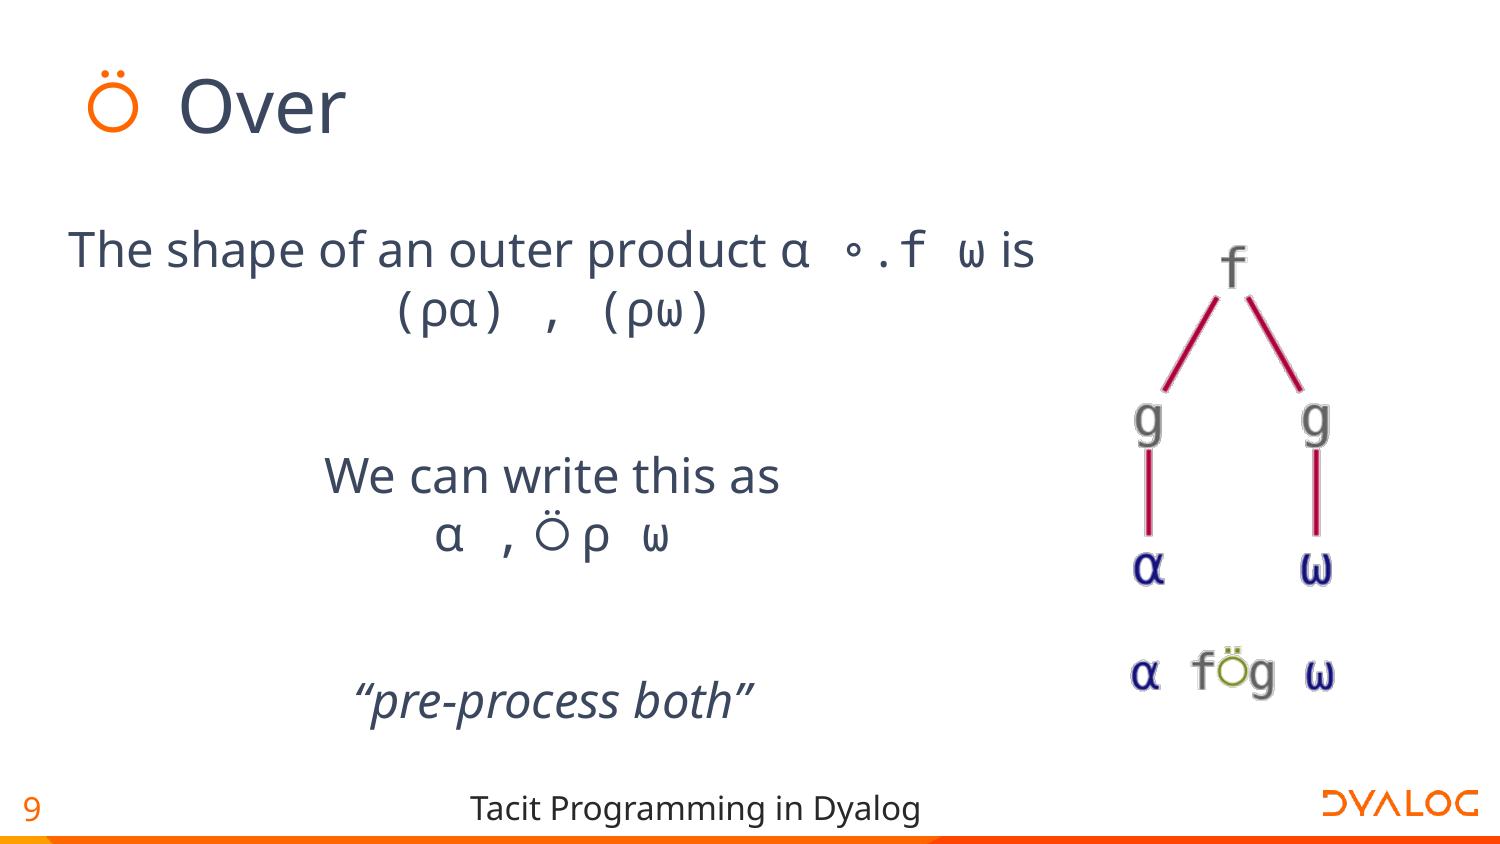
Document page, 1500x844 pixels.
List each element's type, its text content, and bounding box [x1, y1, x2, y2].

picture [1323, 790, 1478, 816]
list The shape of an outer product ⍺ ∘.f ⍵ is (⍴⍺) , (⍴⍵) We can write this as ⍺ ,⍥⍴ ⍵ “pre-process both” [53, 207, 1053, 740]
picture [0, 836, 1500, 844]
title ⍥ Over [53, 43, 1121, 157]
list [1058, 207, 1385, 740]
